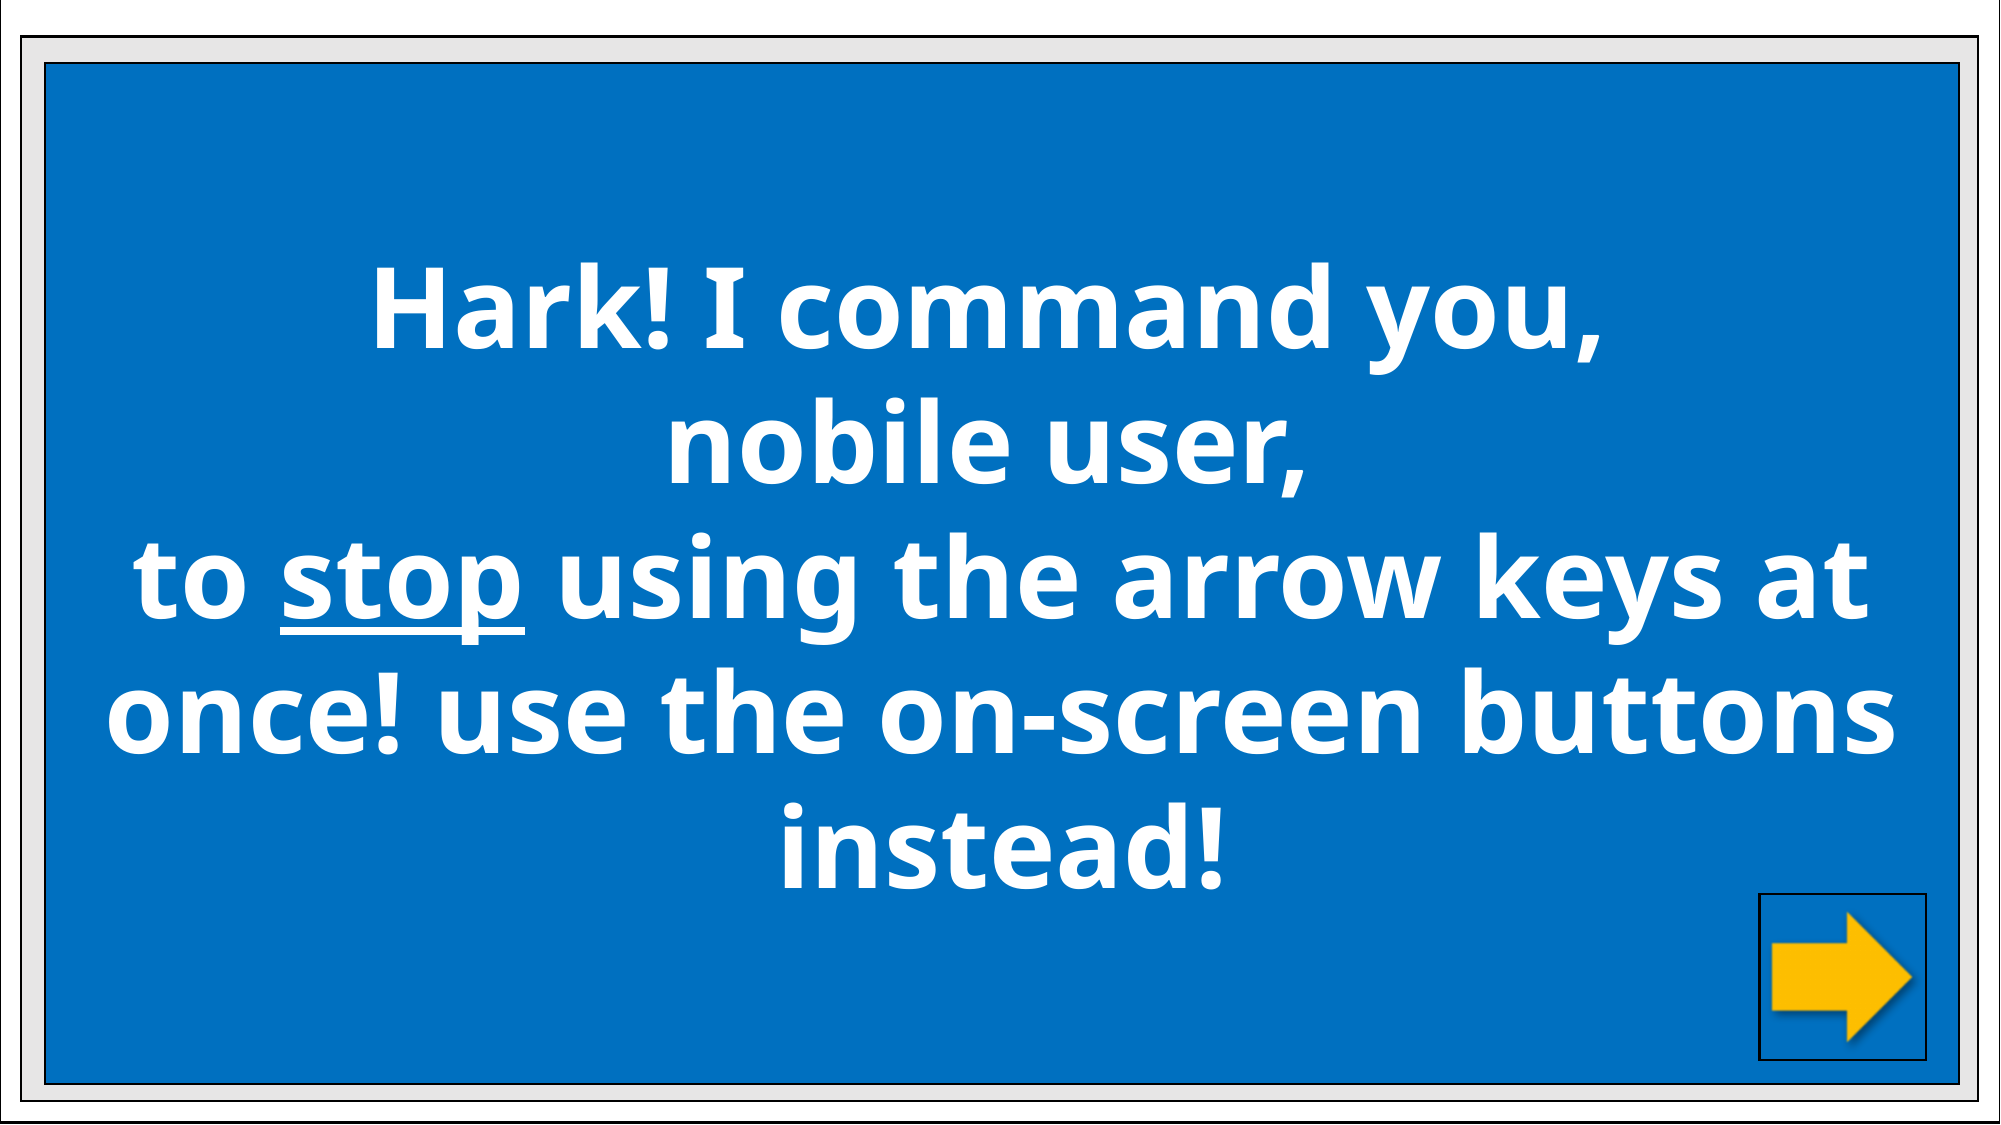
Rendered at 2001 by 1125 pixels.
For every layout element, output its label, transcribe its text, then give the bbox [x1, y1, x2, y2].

text_box Hark! I command you, nobile user, to stop using the arrow keys at once! use the on-screen buttons instead! [44, 62, 1960, 1085]
text_box [0, 0, 2000, 1124]
text_box [1770, 910, 1912, 1043]
text_box [1758, 893, 1927, 1061]
text_box [20, 35, 1979, 1102]
